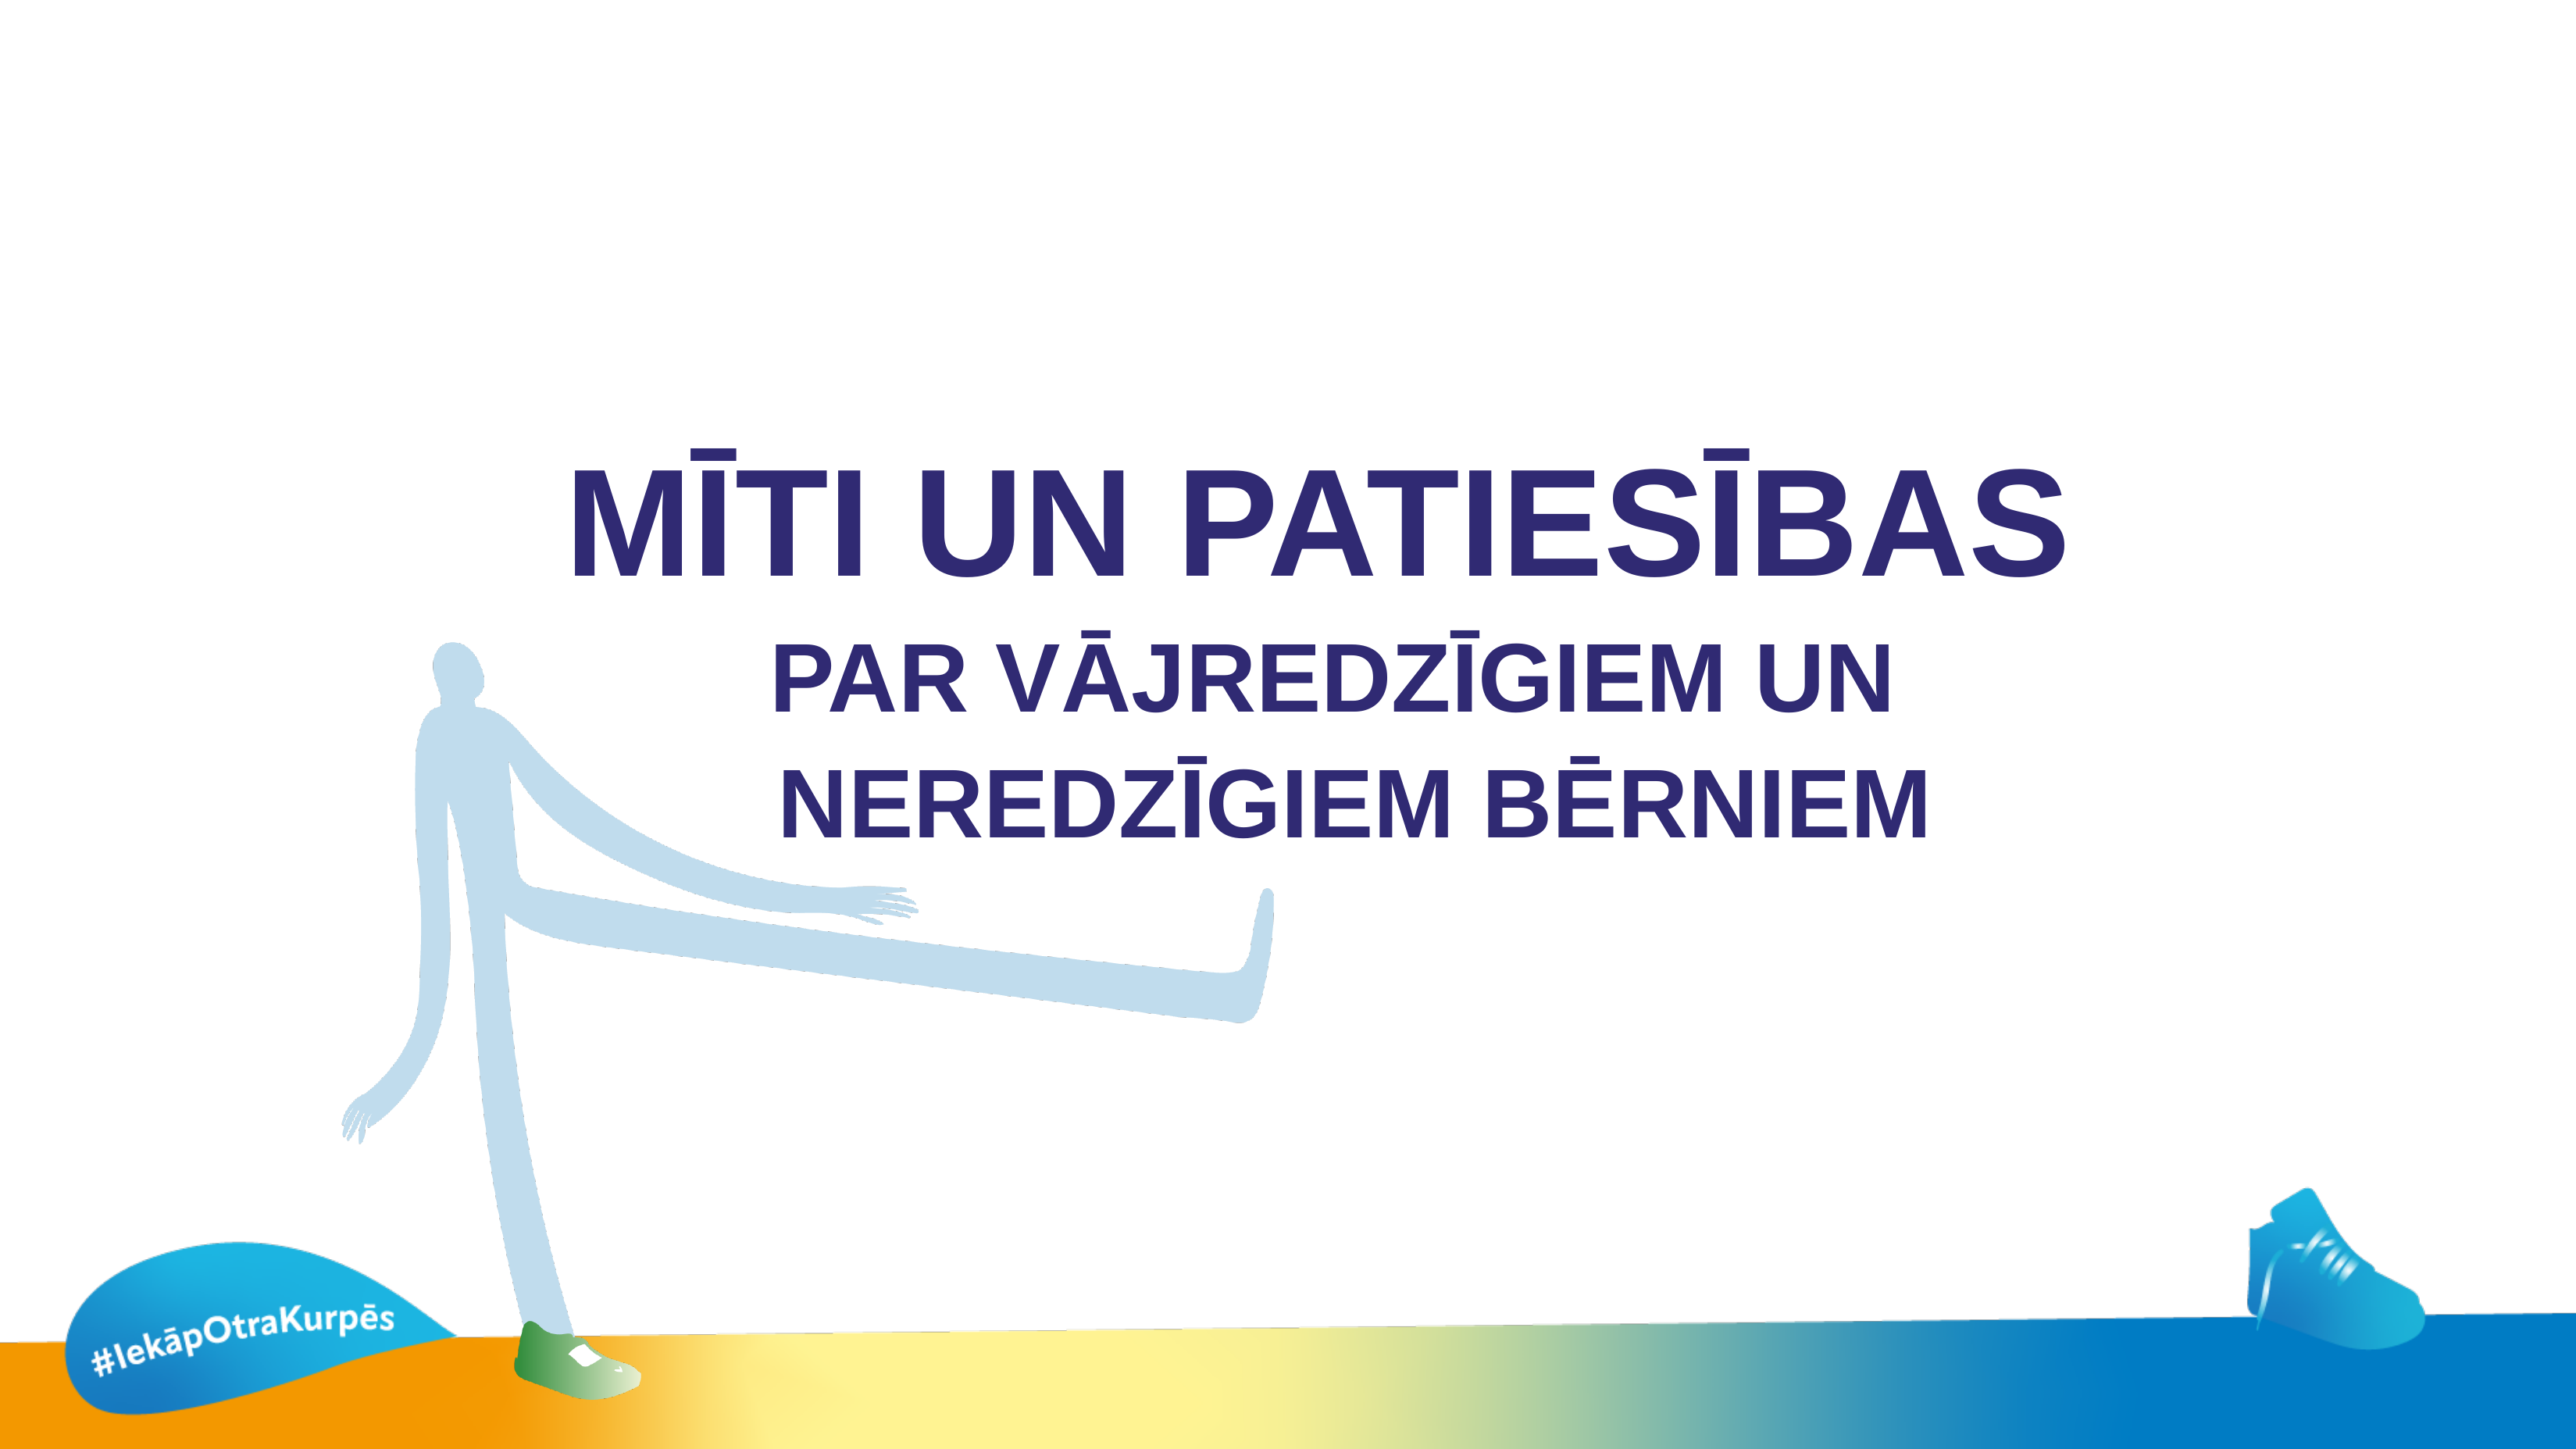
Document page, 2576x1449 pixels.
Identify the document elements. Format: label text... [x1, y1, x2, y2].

title MĪTI UN PATIESĪBAS PAR VĀJREDZĪGIEM UN NEREDZĪGIEM BĒRNIEM [0, 410, 2576, 921]
picture [0, 601, 2576, 1449]
